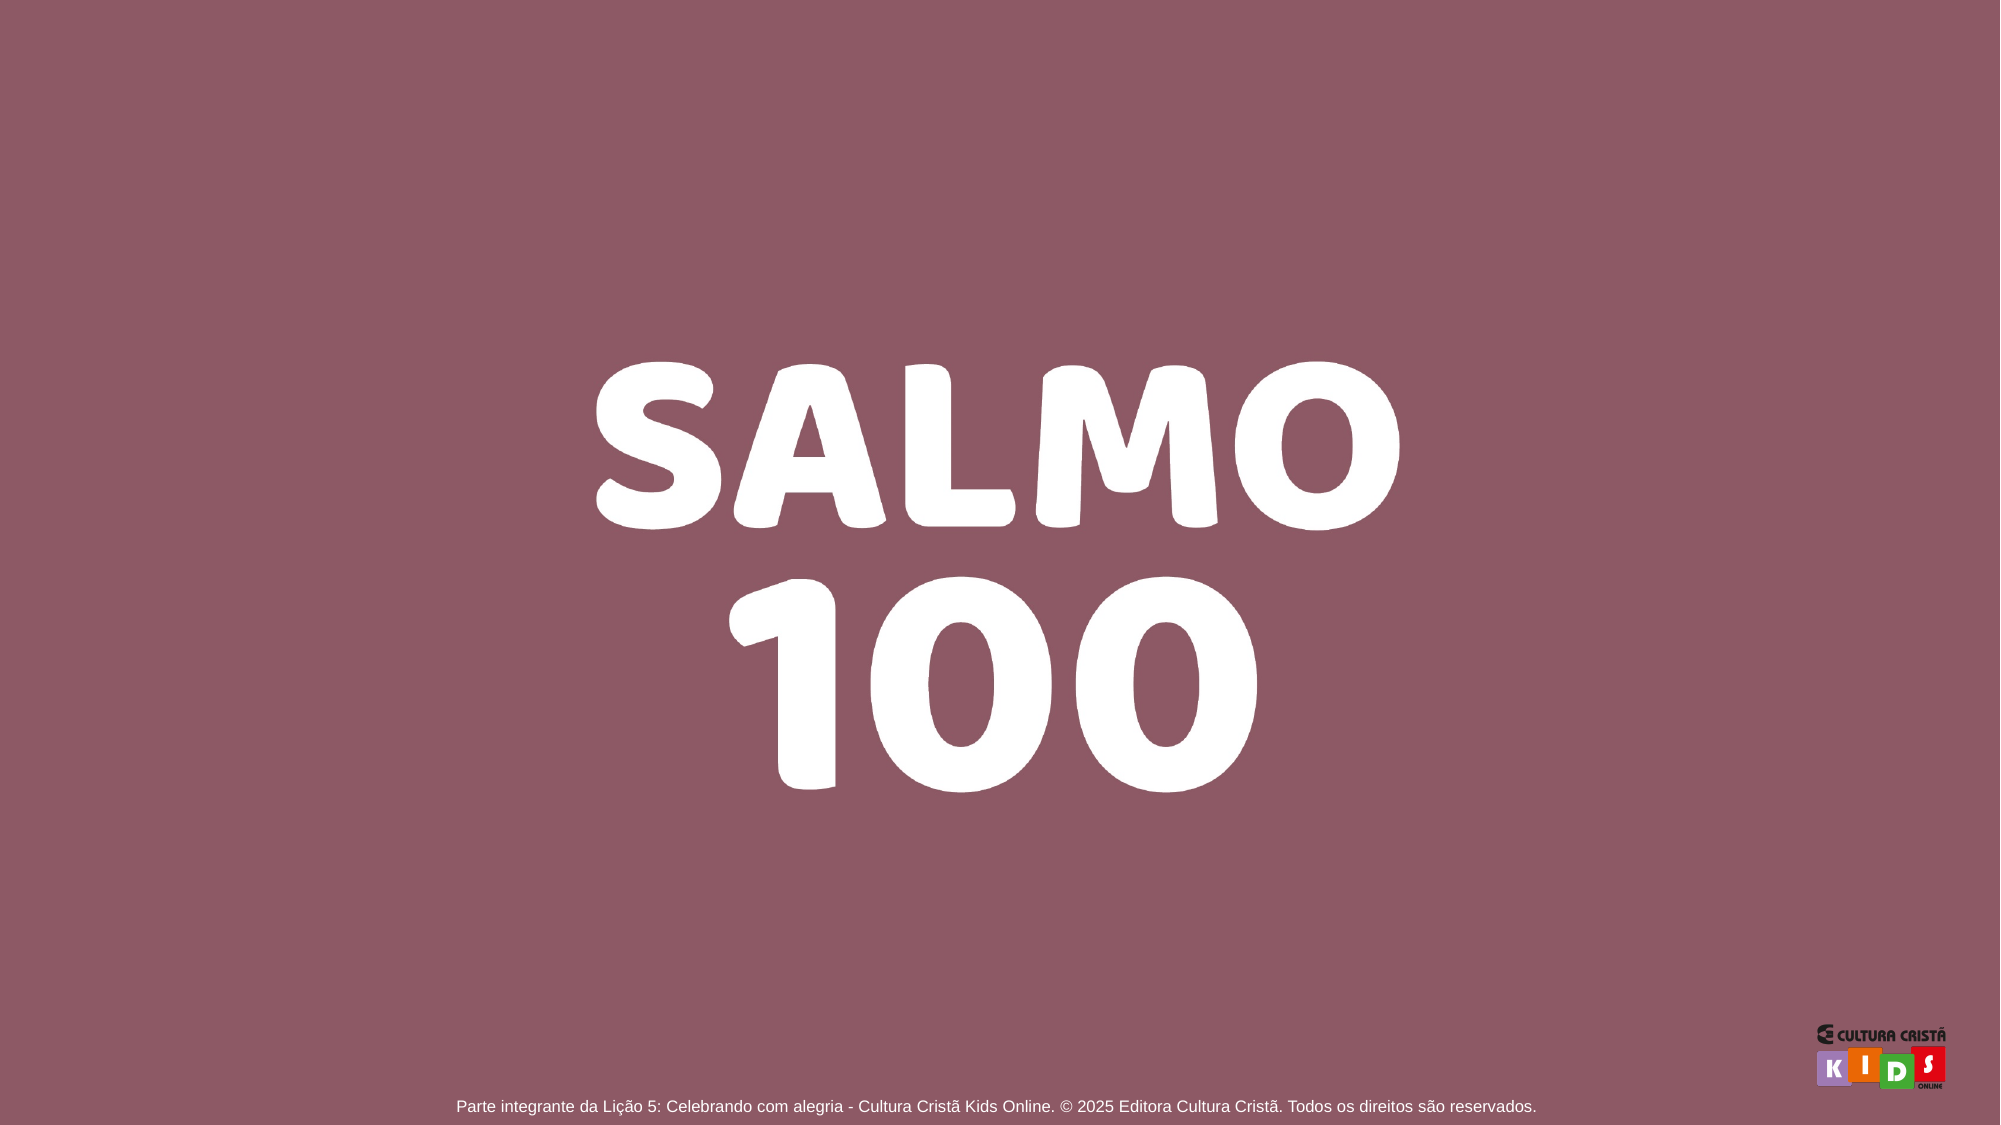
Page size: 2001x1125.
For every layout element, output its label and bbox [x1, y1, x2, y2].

text_box [0, 179, 2000, 1125]
